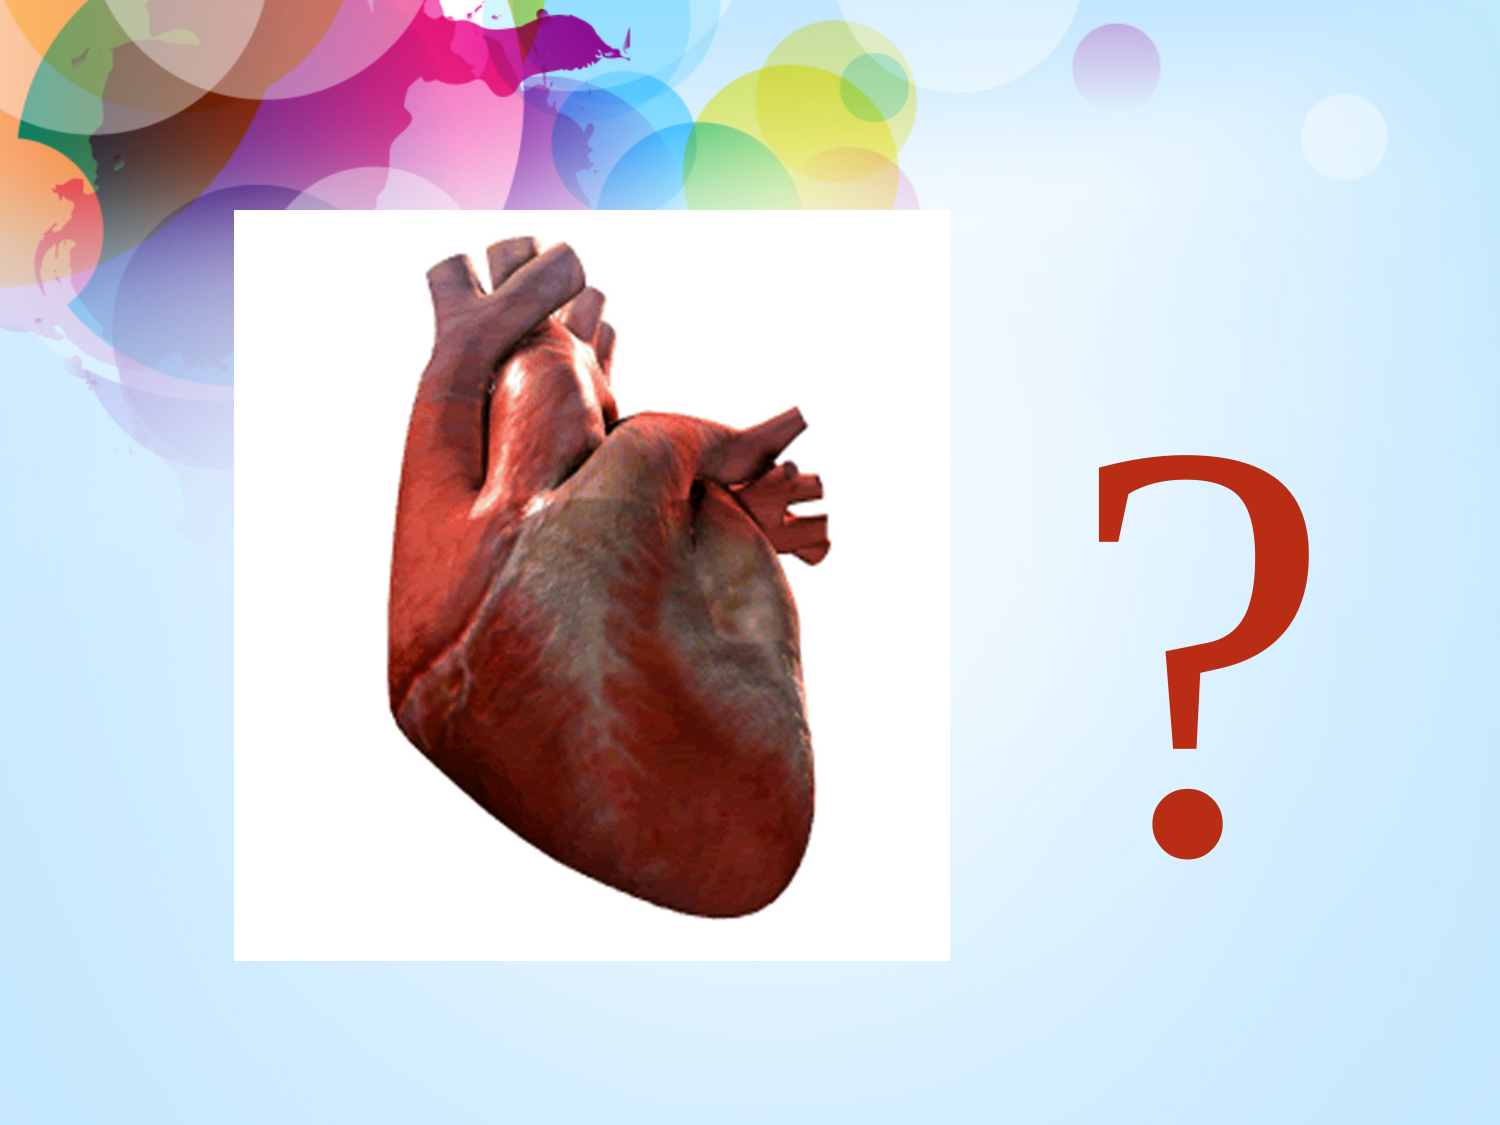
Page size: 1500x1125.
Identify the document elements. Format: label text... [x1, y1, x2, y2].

text_box ? [1007, 246, 1395, 979]
picture [0, 0, 1500, 1125]
